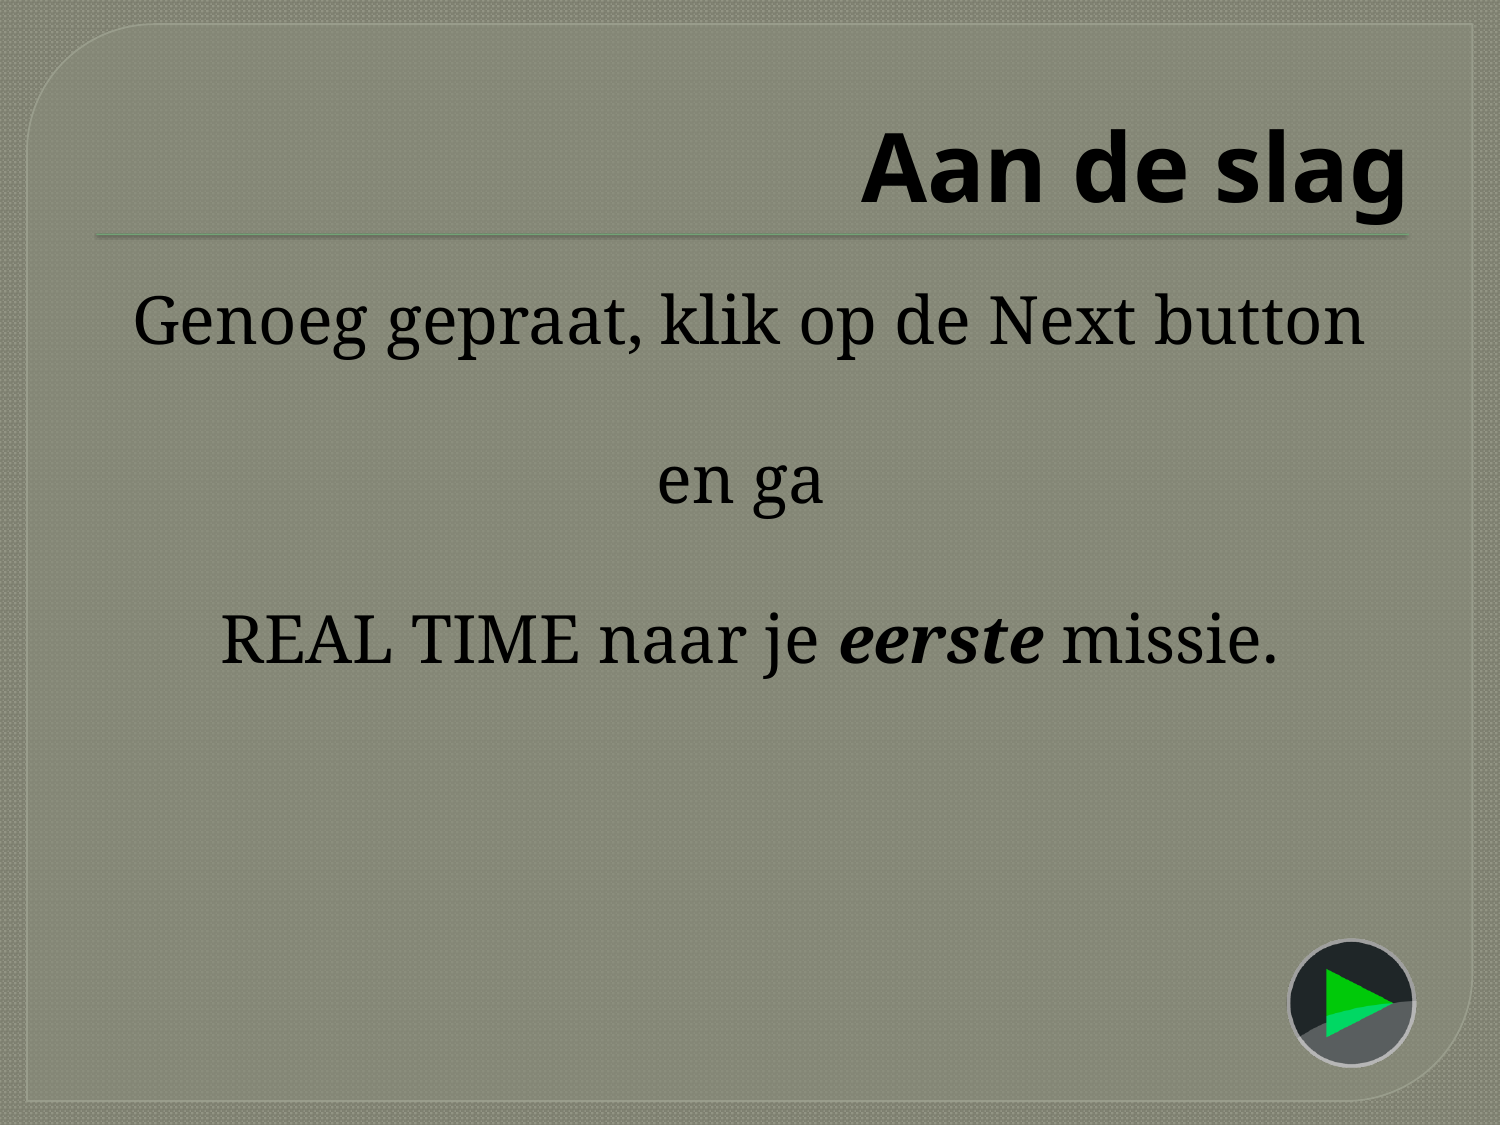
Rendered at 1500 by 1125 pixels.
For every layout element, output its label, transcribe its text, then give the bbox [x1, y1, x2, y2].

list Genoeg gepraat, klik op de Next button en ga REAL TIME naar je eerste missie. [75, 270, 1425, 1013]
title Aan de slag [75, 41, 1425, 230]
picture [1269, 920, 1434, 1085]
